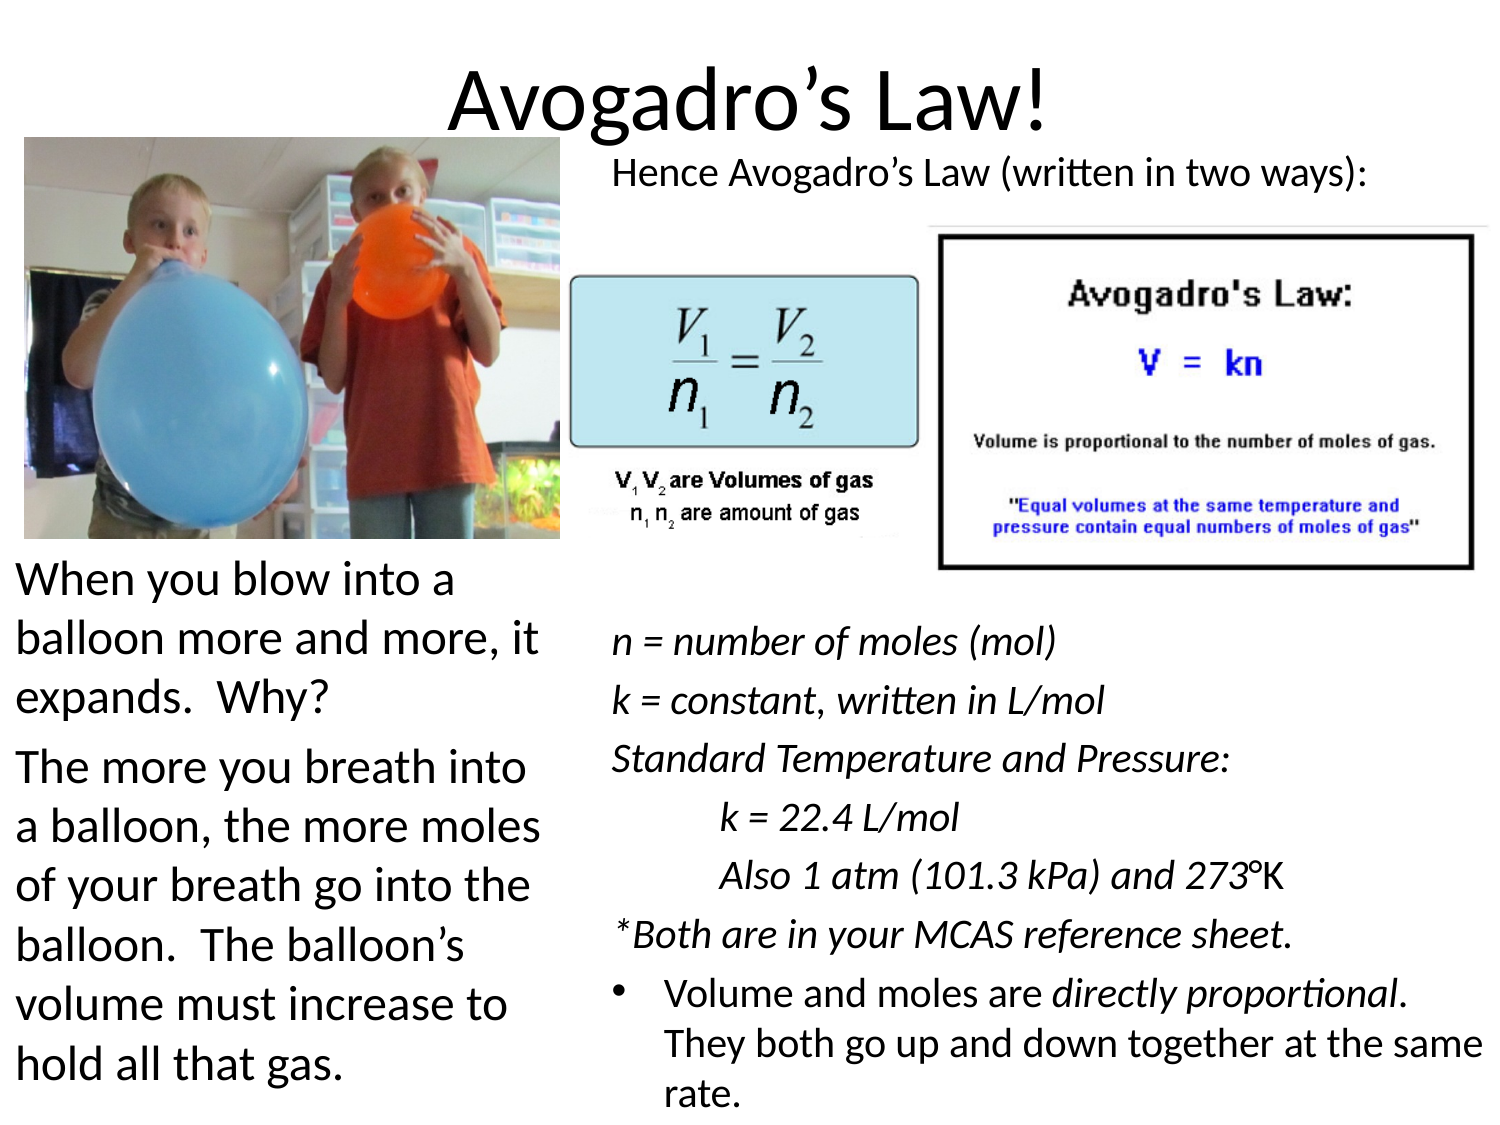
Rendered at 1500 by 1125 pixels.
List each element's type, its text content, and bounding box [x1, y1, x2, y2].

list When you blow into a balloon more and more, it expands. Why? The more you breath into a balloon, the more moles of your breath go into the balloon. The balloon’s volume must increase to hold all that gas. [0, 538, 560, 1125]
list Hence Avogadro’s Law (written in two ways): n = number of moles (mol) k = constant, written in L/mol Standard Temperature and Pressure: k = 22.4 L/mol Also 1 atm (101.3 kPa) and 273°K *Both are in your MCAS reference sheet. Volume and moles are directly proportional. They both go up and down together at the same rate. [596, 137, 1500, 1125]
picture [24, 137, 1492, 573]
title Avogadro’s Law! [75, 0, 1425, 188]
